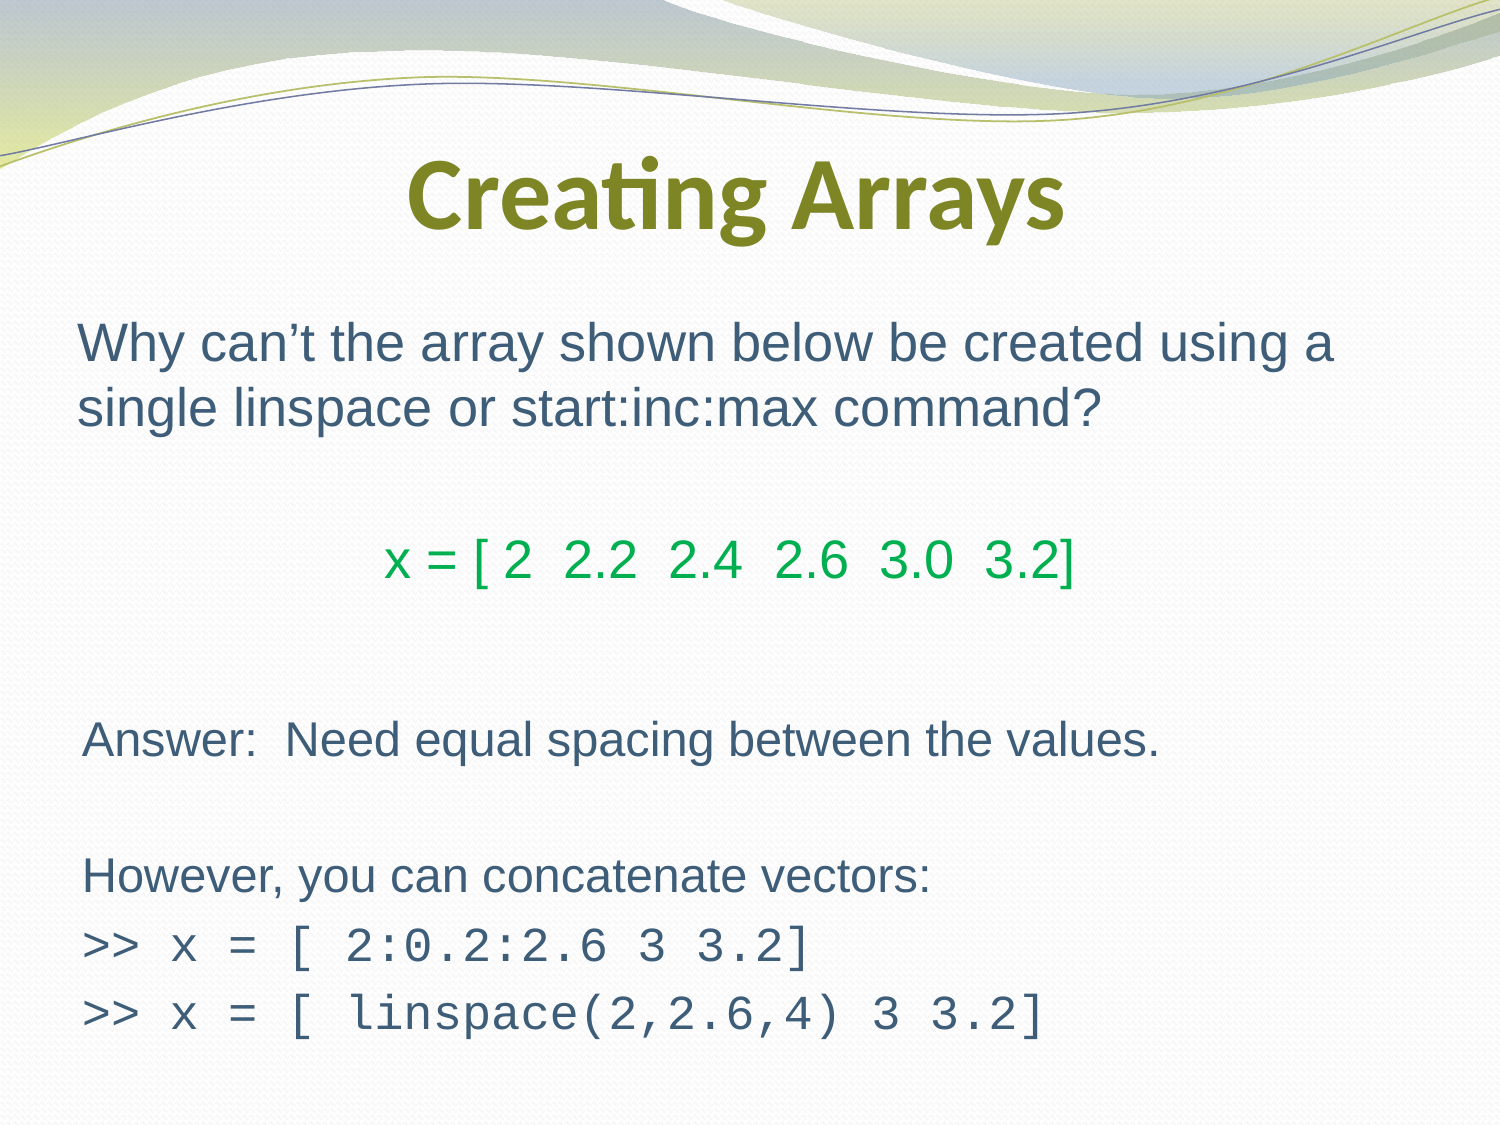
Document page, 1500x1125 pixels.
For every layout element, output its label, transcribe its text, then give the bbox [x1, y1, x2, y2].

title Creating Arrays [62, 62, 1413, 250]
list Why can’t the array shown below be created using a single linspace or start:inc:max command? x = [ 2 2.2 2.4 2.6 3.0 3.2] [62, 299, 1413, 650]
text_box Answer: Need equal spacing between the values. However, you can concatenate vectors: >> x = [ 2:0.2:2.6 3 3.2] >> x = [ linspace(2,2.6,4) 3 3.2] [67, 699, 1418, 1050]
